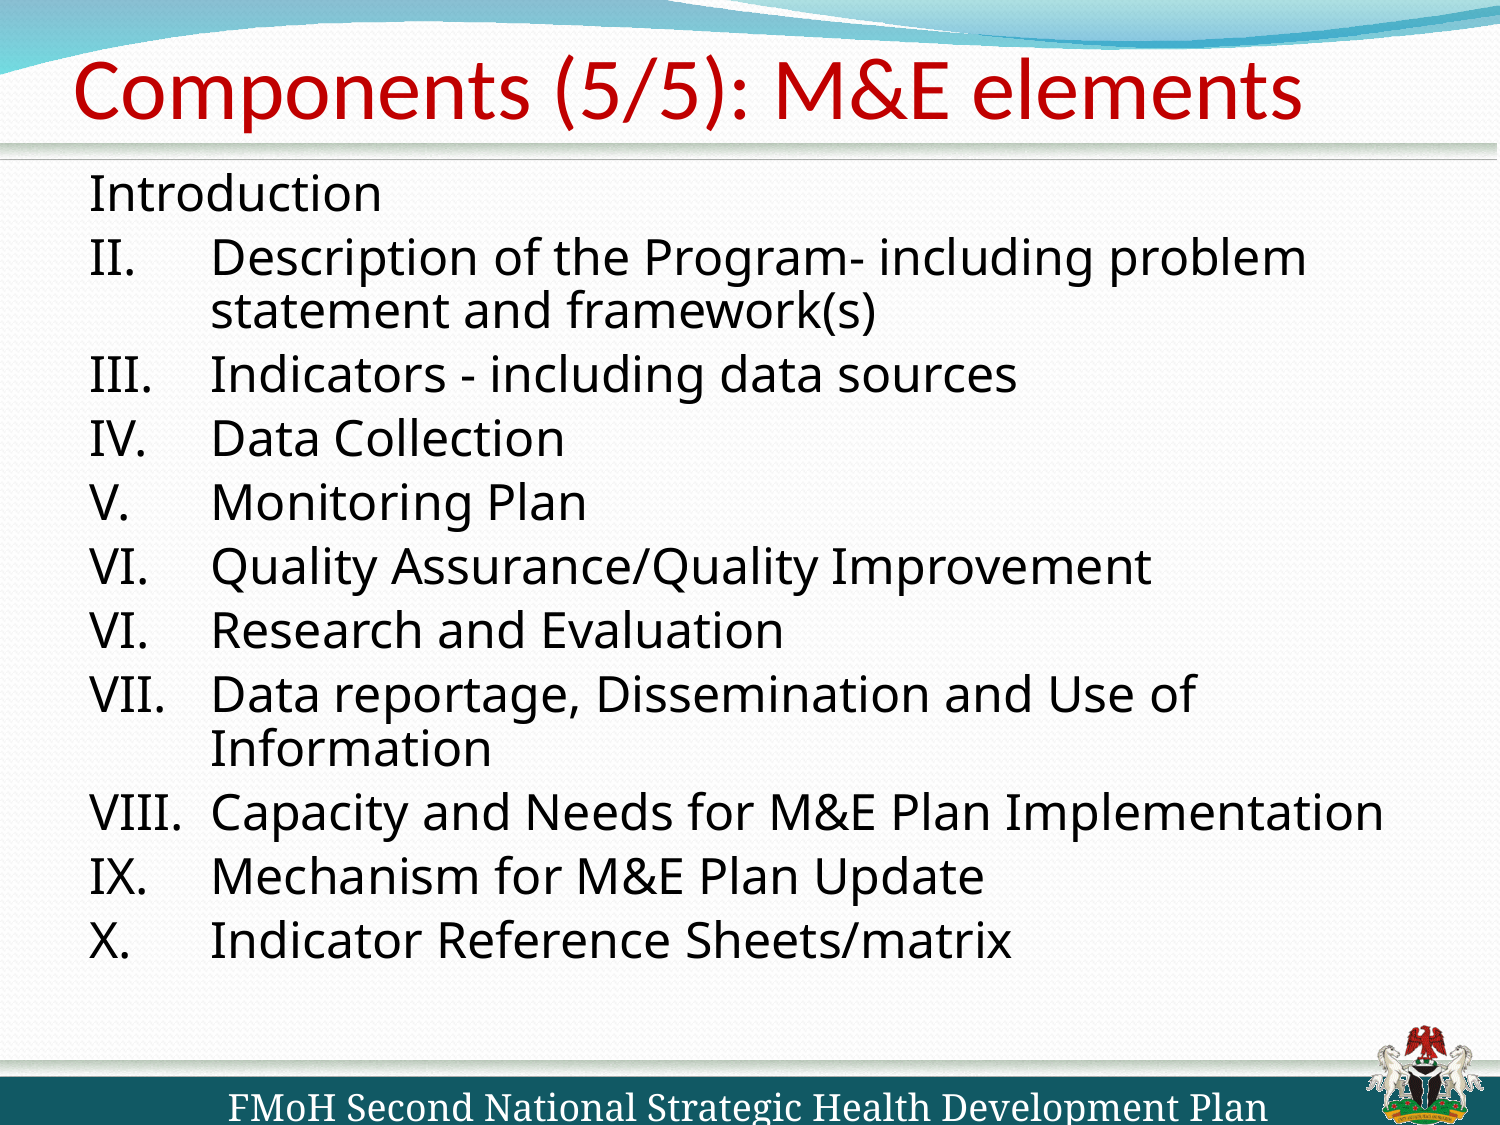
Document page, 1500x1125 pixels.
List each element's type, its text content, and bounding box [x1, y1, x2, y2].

title Components (5/5): M&E elements [73, 21, 1424, 138]
picture [0, 143, 1497, 161]
picture [0, 1022, 1500, 1125]
list Introduction II. Description of the Program- including problem statement and framework(s) III. Indicators - including data sources IV. Data Collection Monitoring Plan Quality Assurance/Quality Improvement VI. Research and Evaluation VII. Data reportage, Dissemination and Use of Information VIII. Capacity and Needs for M&E Plan Implementation Mechanism for M&E Plan Update Indicator Reference Sheets/matrix [75, 160, 1425, 1038]
